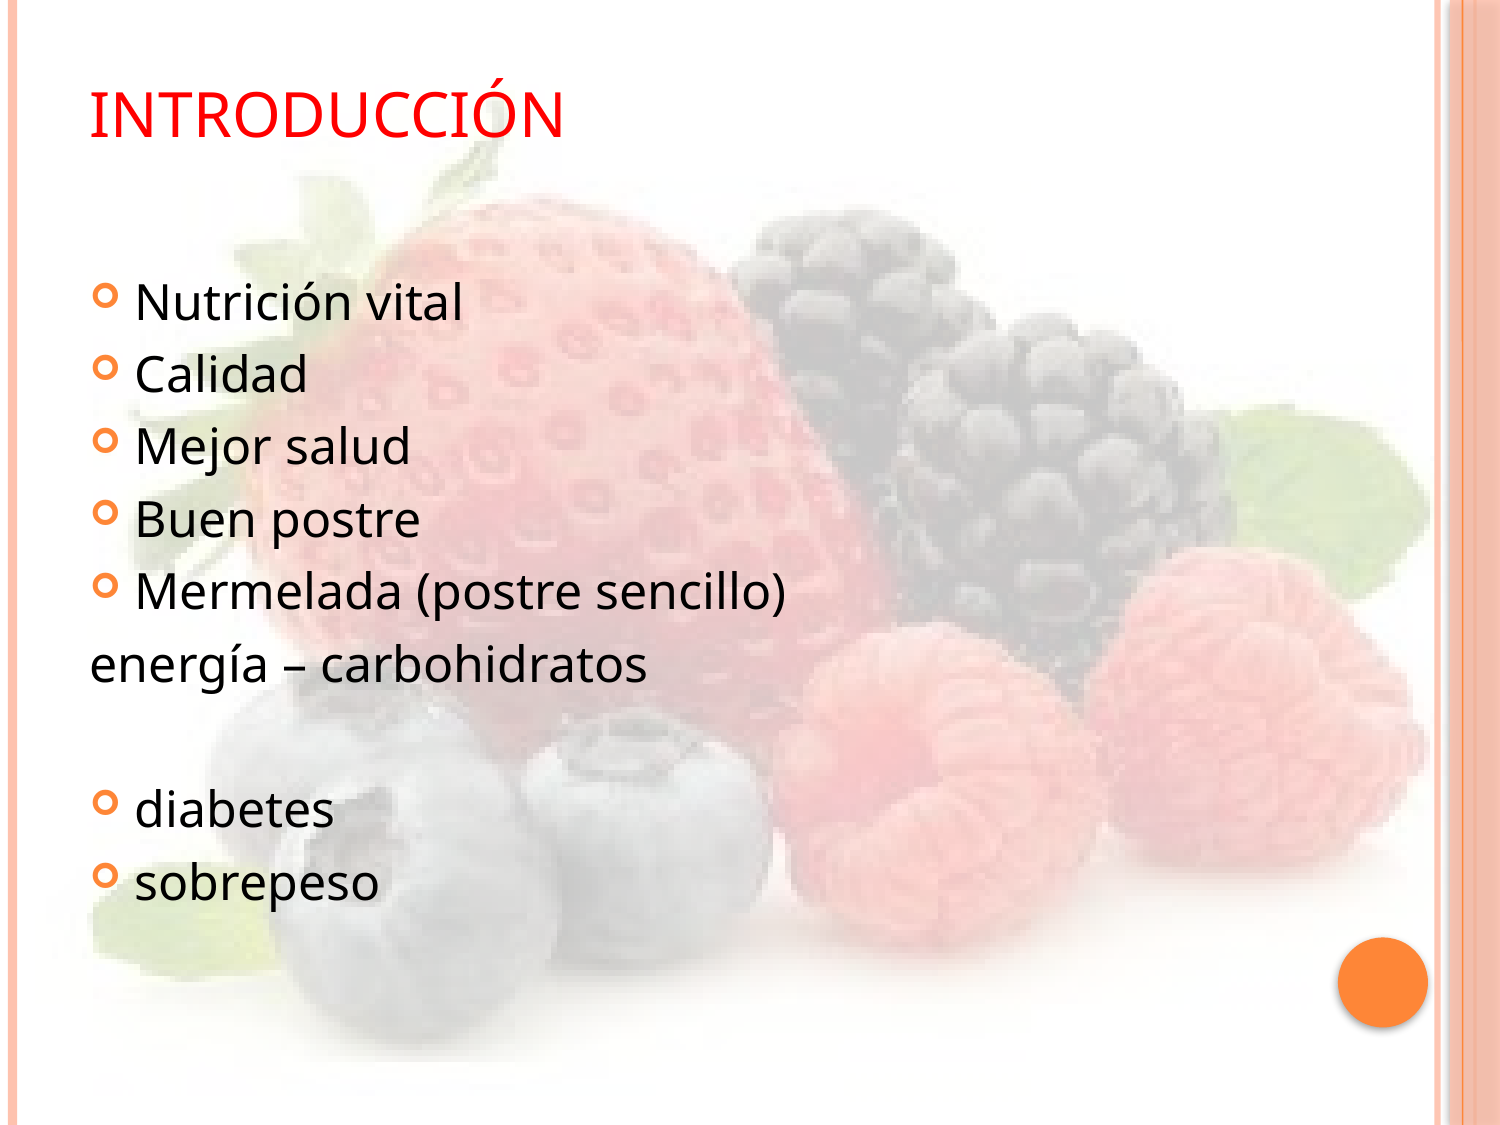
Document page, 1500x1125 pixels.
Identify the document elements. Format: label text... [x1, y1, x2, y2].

title Introducción [75, 45, 1300, 233]
list Nutrición vital Calidad Mejor salud Buen postre Mermelada (postre sencillo) energía – carbohidratos diabetes sobrepeso [75, 262, 1300, 1062]
